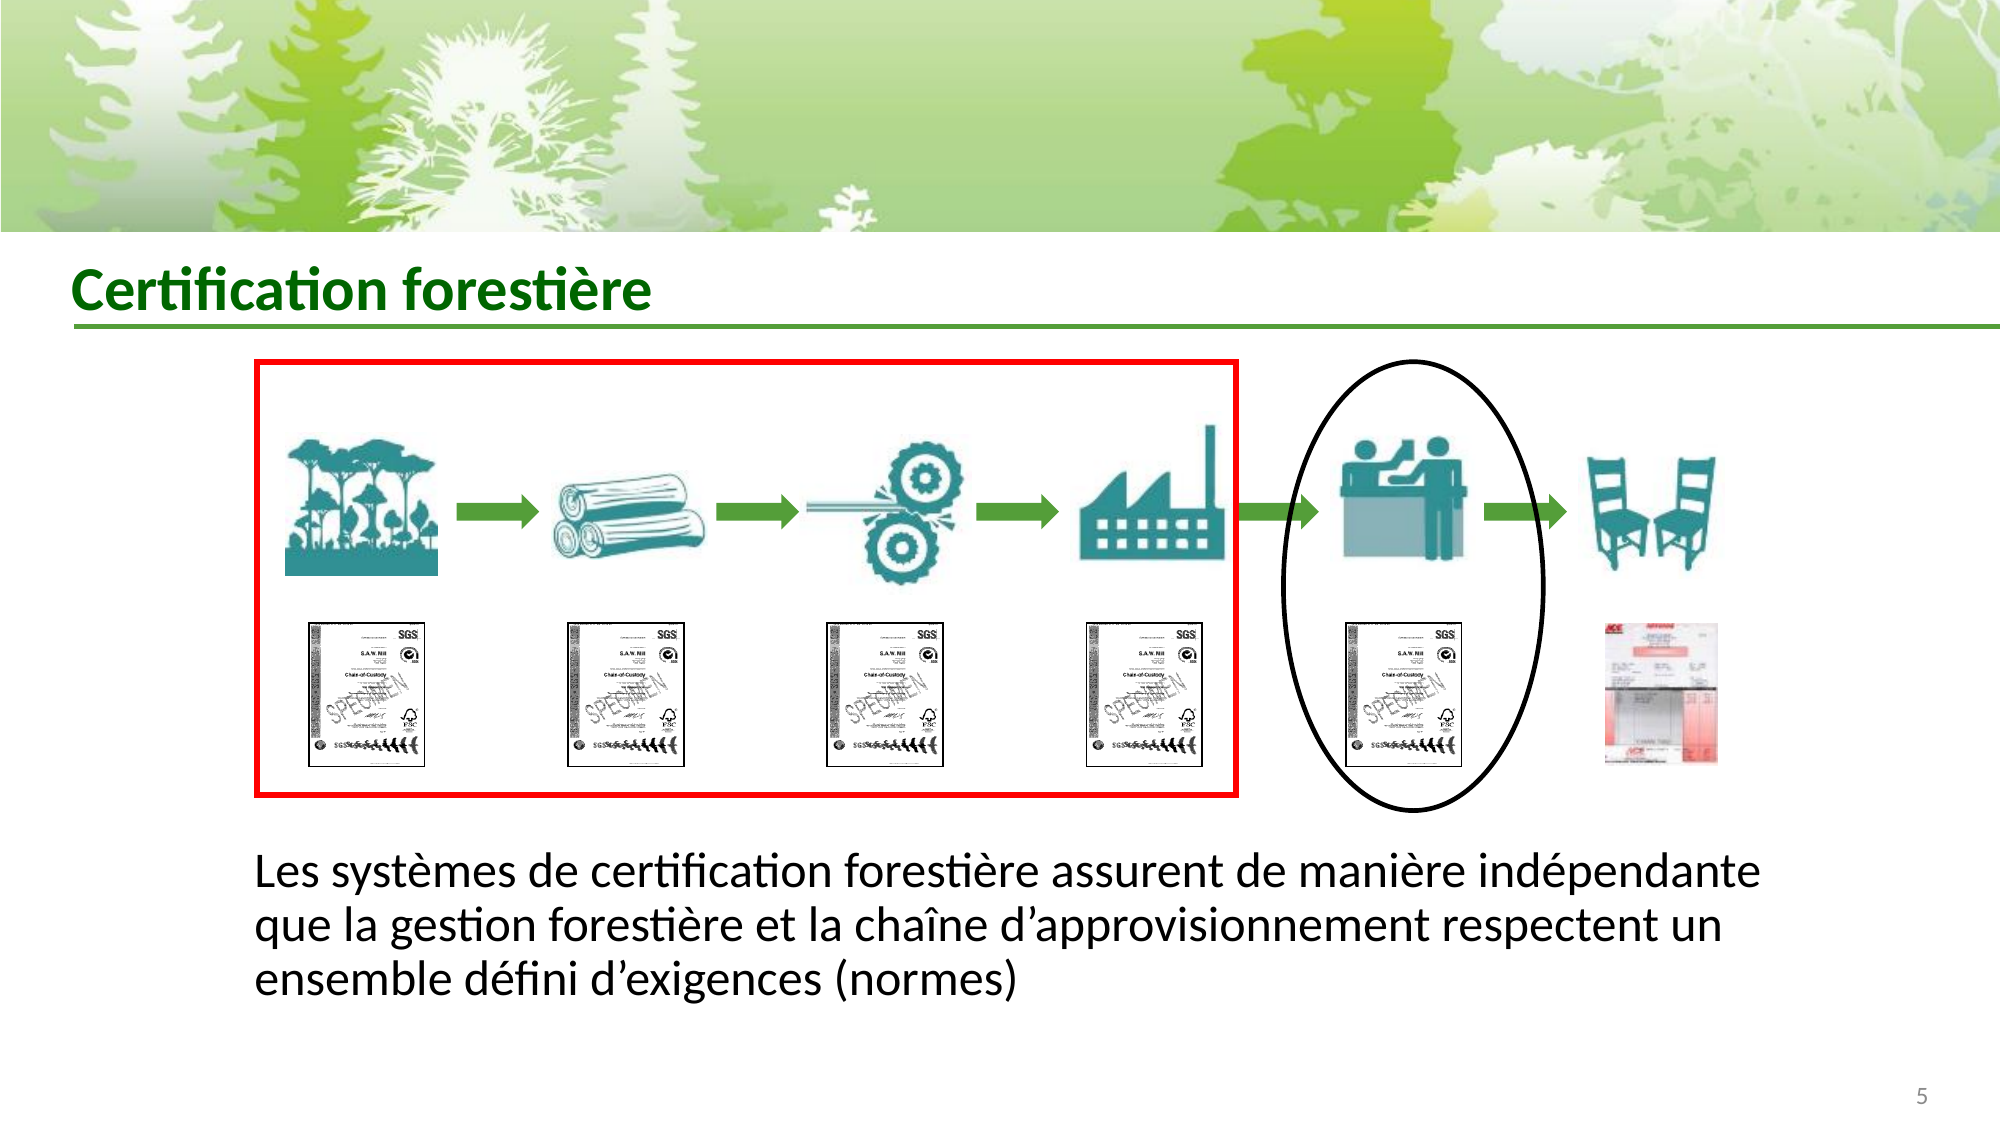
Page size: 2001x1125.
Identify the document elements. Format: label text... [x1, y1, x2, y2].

picture [1605, 623, 1718, 766]
picture [1087, 623, 1202, 766]
slide_number 5 [1493, 1065, 1944, 1125]
picture [309, 623, 424, 766]
title Certification forestière [56, 181, 1782, 399]
picture [0, 0, 2000, 232]
picture [827, 623, 943, 766]
picture [1070, 411, 1239, 572]
picture [285, 432, 438, 576]
picture [551, 470, 708, 560]
picture [1346, 623, 1461, 766]
text_box [1535, 493, 1567, 530]
text_box [1239, 502, 1292, 521]
picture [1330, 411, 1476, 571]
text_box Les systèmes de certification forestière assurent de manière indépendante que la gestion forestière et la chaîne d’approvisionnement respectent un ensemble défini d’exigences (normes) [239, 837, 1796, 1014]
picture [1578, 432, 1725, 579]
picture [799, 434, 972, 595]
text_box [257, 361, 1237, 796]
picture [568, 623, 684, 766]
text_box [1283, 361, 1544, 811]
